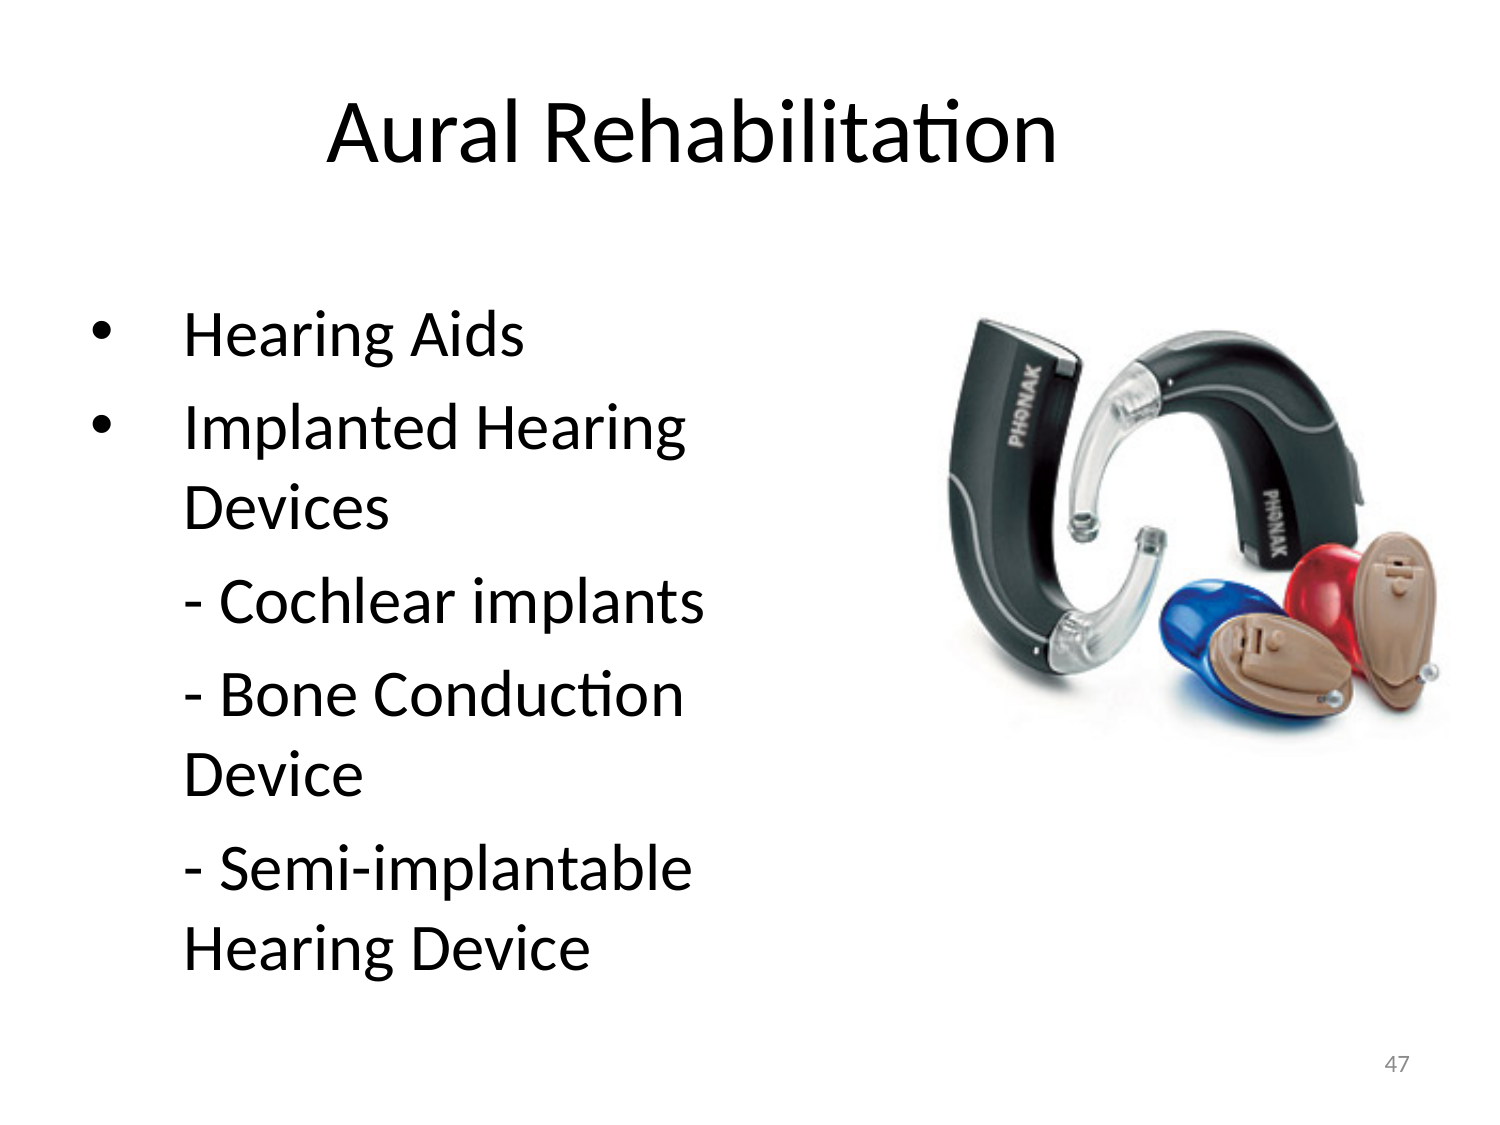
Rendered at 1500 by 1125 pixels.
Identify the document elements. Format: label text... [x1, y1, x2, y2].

title Aural Rehabilitation [75, 20, 1313, 233]
list Hearing Aids Implanted Hearing Devices - Cochlear implants - Bone Conduction Device - Semi-implantable Hearing Device [75, 282, 738, 1006]
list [937, 312, 1451, 757]
slide_number 47 [1074, 1025, 1425, 1100]
